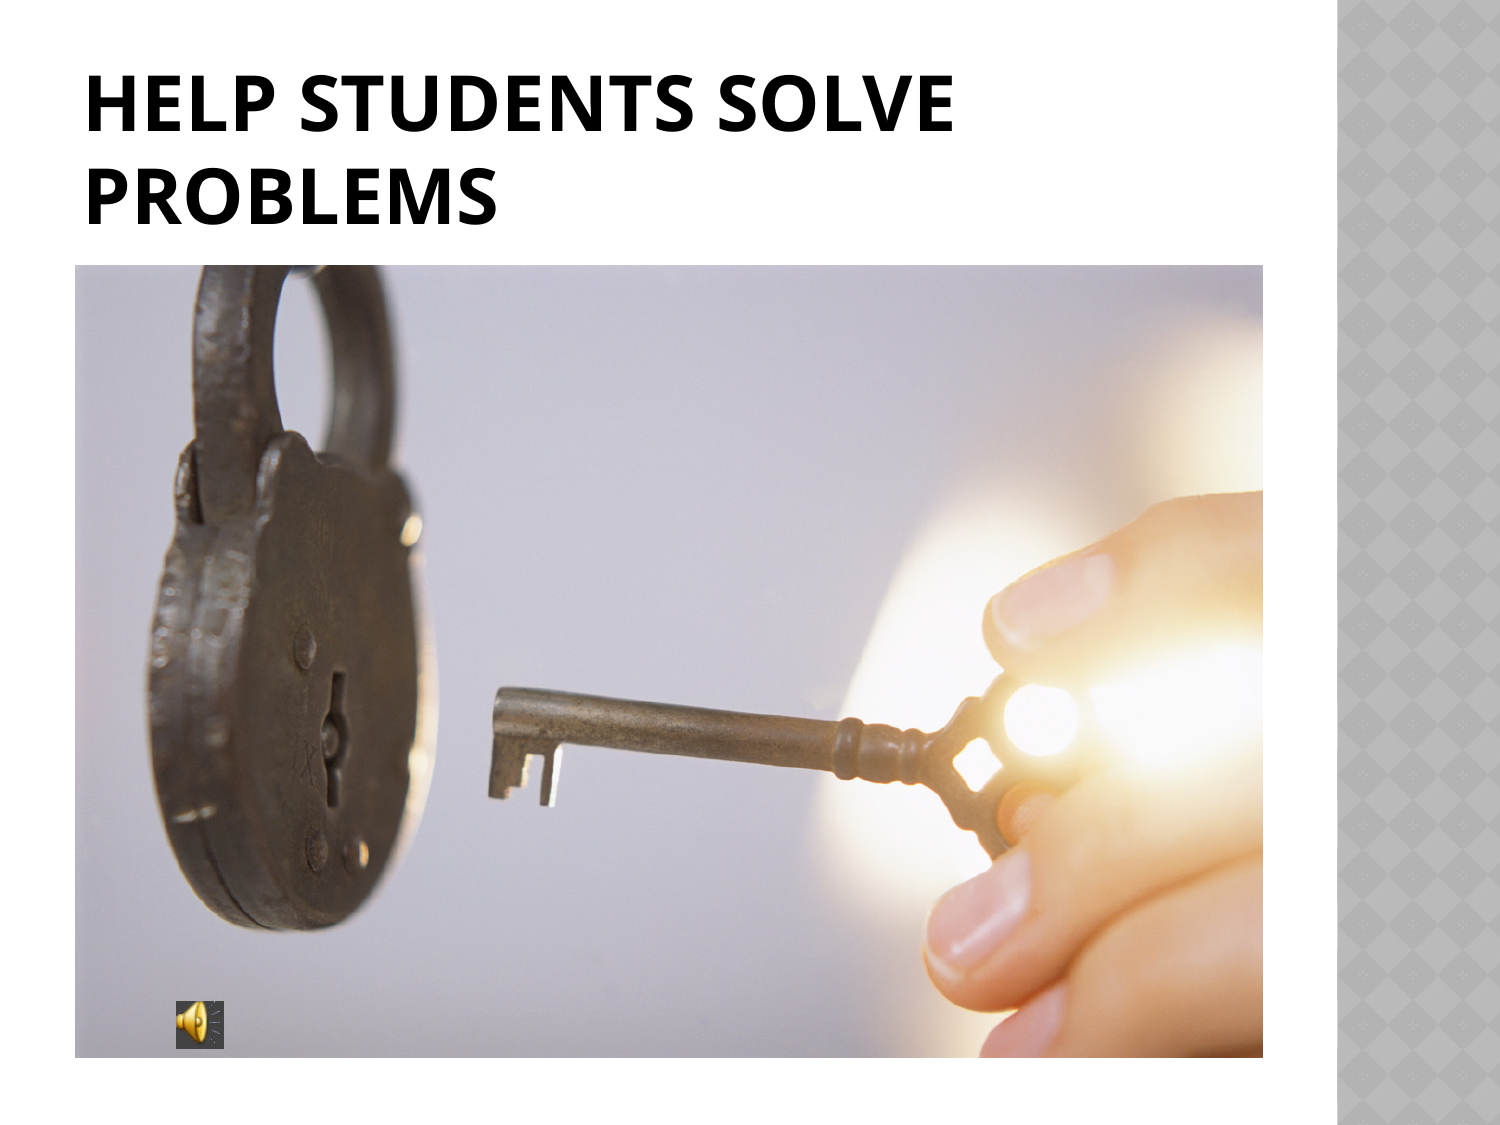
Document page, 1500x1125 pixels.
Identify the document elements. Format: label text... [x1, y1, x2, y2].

title Help students solve problems [75, 52, 1263, 240]
picture [174, 999, 226, 1051]
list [74, 265, 1263, 1058]
